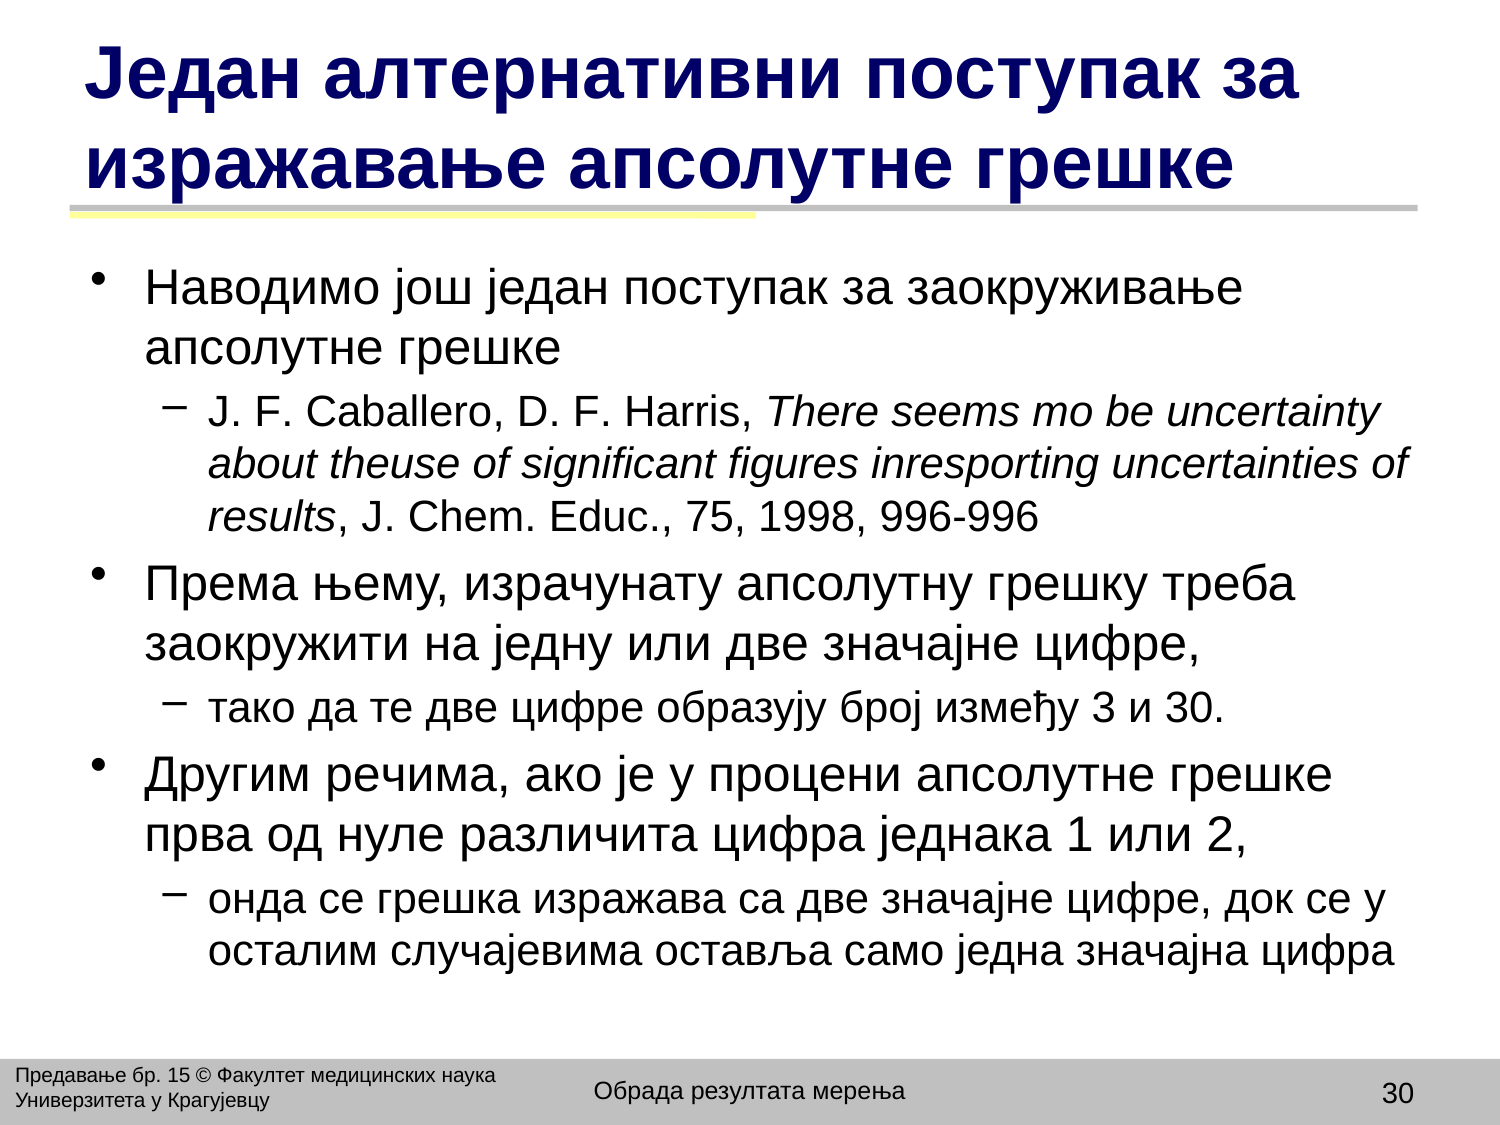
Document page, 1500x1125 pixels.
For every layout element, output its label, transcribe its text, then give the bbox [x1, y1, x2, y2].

slide_number Предавање бр. 15 © Факултет медицинских наука Универзитета у Крагујевцу [0, 1053, 631, 1108]
title Један алтернативни поступак за изражавање апсолутне грешке [69, 19, 1426, 208]
footer Обрада резултата мерења [512, 1066, 988, 1125]
slide_number 30 [1079, 1066, 1430, 1125]
list Наводимо још један поступак за заокруживање апсолутне грешке J. F. Caballero, D. F. Harris, There seems тo be uncertainty about theuse of significant figures inresporting uncertainties of results, J. Chem. Educ., 75, 1998, 996-996 Према њему, израчунату апсолутну грешку треба заокружити на једну или две значајне цифре, тако да те две цифре образују број између 3 и 30. Другим речима, ако је у процени апсолутне грешке прва од нуле различита цифра једнака 1 или 2, онда се грешка изражава са две значајне цифре, док се у осталим случајевима оставља само једна значајна цифра [74, 246, 1426, 1023]
